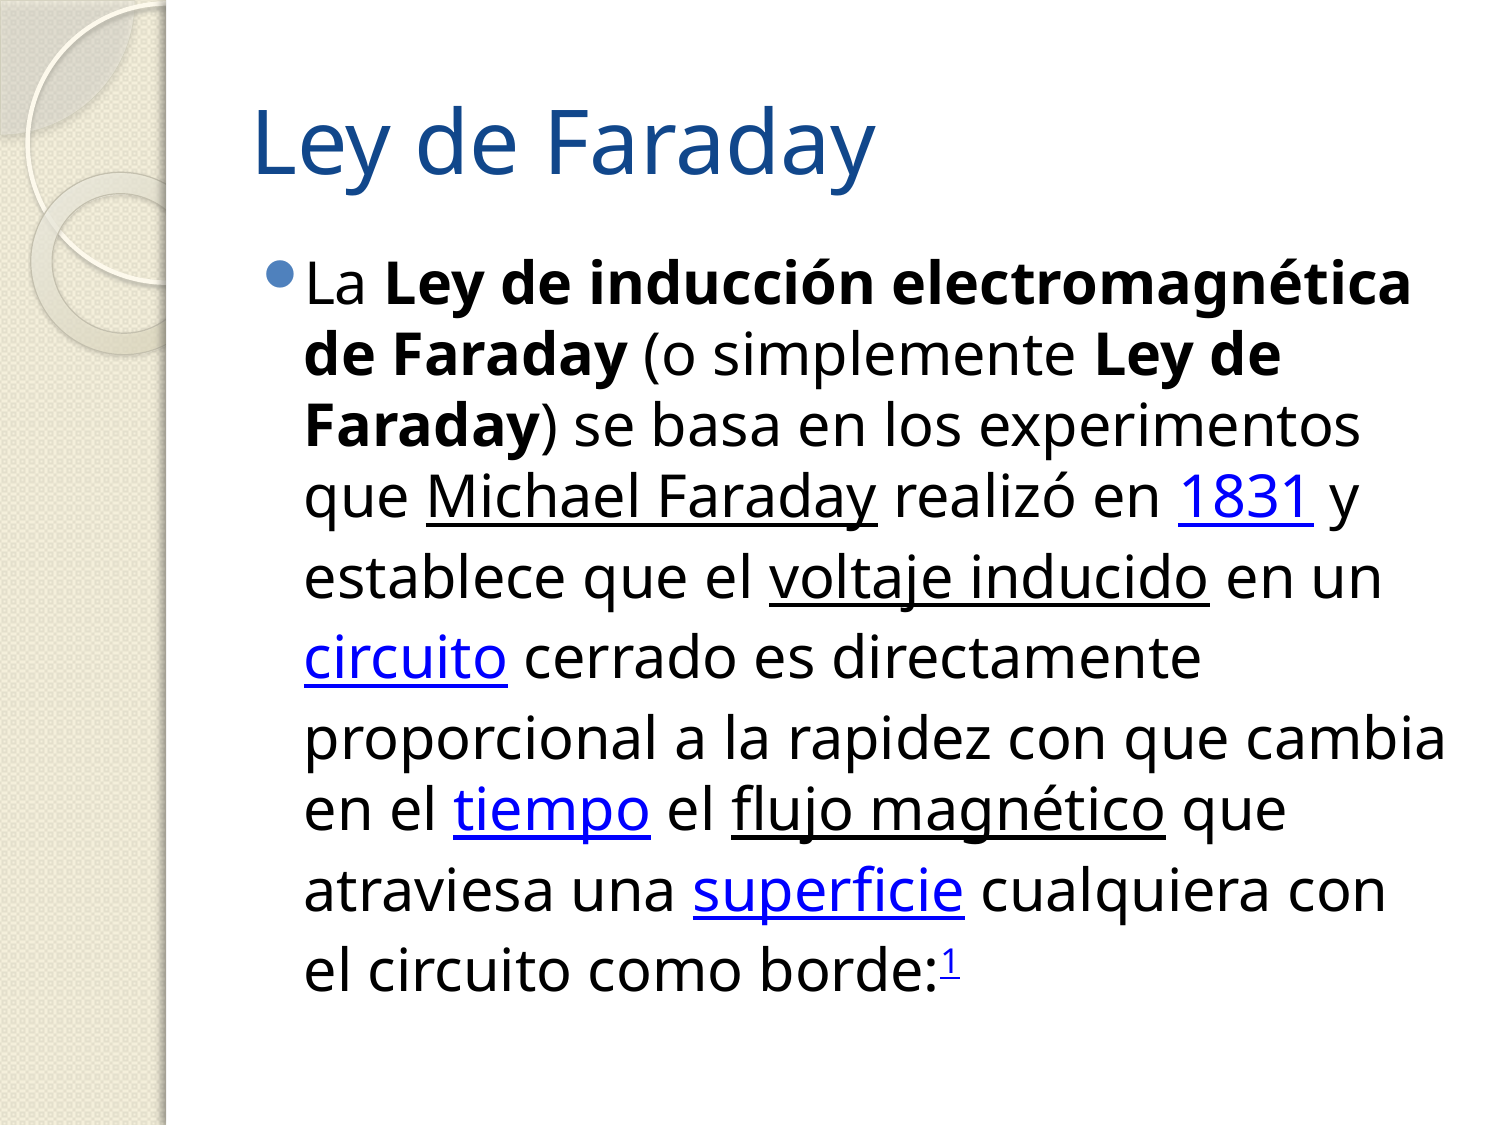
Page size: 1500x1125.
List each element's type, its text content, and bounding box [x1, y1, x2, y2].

list La Ley de inducción electromagnética de Faraday (o simplemente Ley de Faraday) se basa en los experimentos que Michael Faraday realizó en 1831 y establece que el voltaje inducido en un circuito cerrado es directamente proporcional a la rapidez con que cambia en el tiempo el flujo magnético que atraviesa una superficie cualquiera con el circuito como borde:1 [235, 237, 1466, 1025]
title Ley de Faraday [235, 45, 1466, 233]
